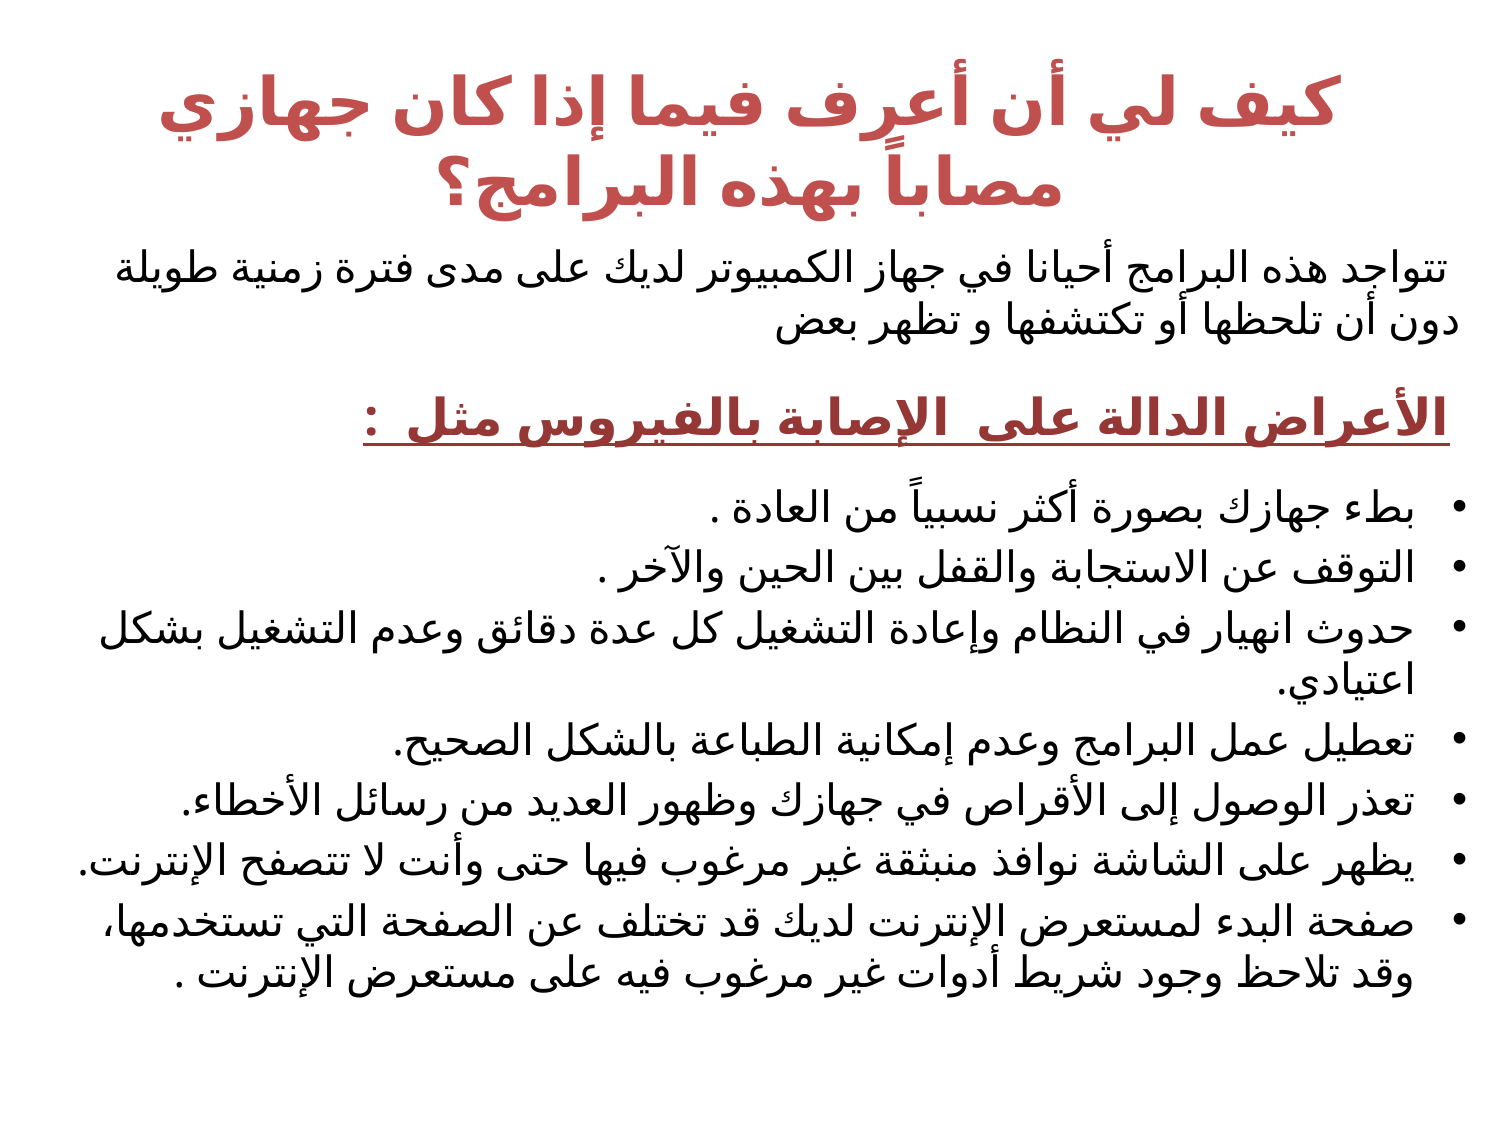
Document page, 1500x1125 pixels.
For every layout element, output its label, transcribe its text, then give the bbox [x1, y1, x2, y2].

title كيف لي أن أعرف فيما إذا كان جهازي مصاباً بهذه البرامج؟ [75, 45, 1425, 231]
list تتواجد هذه البرامج أحيانا في جهاز الكمبيوتر لديك على مدى فترة زمنية طويلة دون أن تلحظها أو تكتشفها و تظهر بعض الأعراض الدالة على الإصابة بالفيروس مثل : بطء جهازك بصورة أكثر نسبياً من العادة . التوقف عن الاستجابة والقفل بين الحين والآخر . حدوث انهيار في النظام وإعادة التشغيل كل عدة دقائق وعدم التشغيل بشكل اعتيادي. تعطيل عمل البرامج وعدم إمكانية الطباعة بالشكل الصحيح. تعذر الوصول إلى الأقراص في جهازك وظهور العديد من رسائل الأخطاء. يظهر على الشاشة نوافذ منبثقة غير مرغوب فيها حتى وأنت لا تتصفح الإنترنت. صفحة البدء لمستعرض الإنترنت لديك قد تختلف عن الصفحة التي تستخدمها، وقد تلاحظ وجود شريط أدوات غير مرغوب فيه على مستعرض الإنترنت . [41, 231, 1477, 1059]
